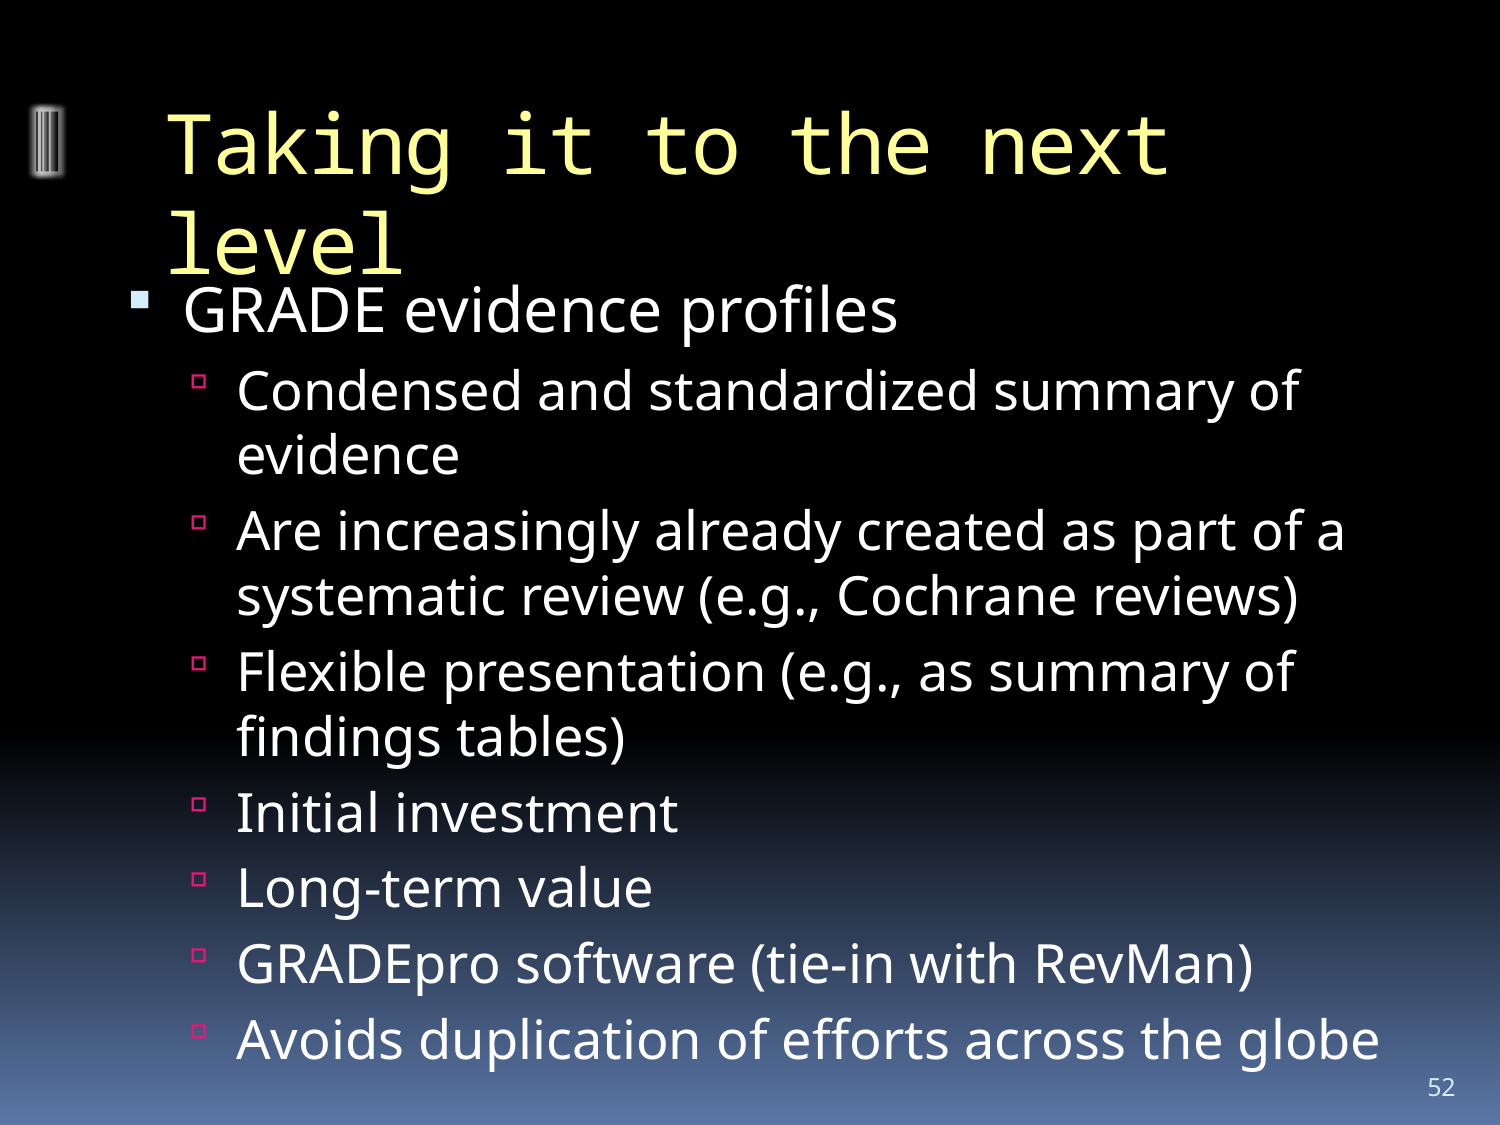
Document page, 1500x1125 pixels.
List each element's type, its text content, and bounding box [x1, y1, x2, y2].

title Taking it to the next level [150, 84, 1425, 235]
list GRADE evidence profiles Condensed and standardized summary of evidence Are increasingly already created as part of a systematic review (e.g., Cochrane reviews) Flexible presentation (e.g., as summary of findings tables) Initial investment Long-term value GRADEpro software (tie-in with RevMan) Avoids duplication of efforts across the globe [99, 262, 1426, 1043]
slide_number 52 [1412, 1052, 1488, 1113]
